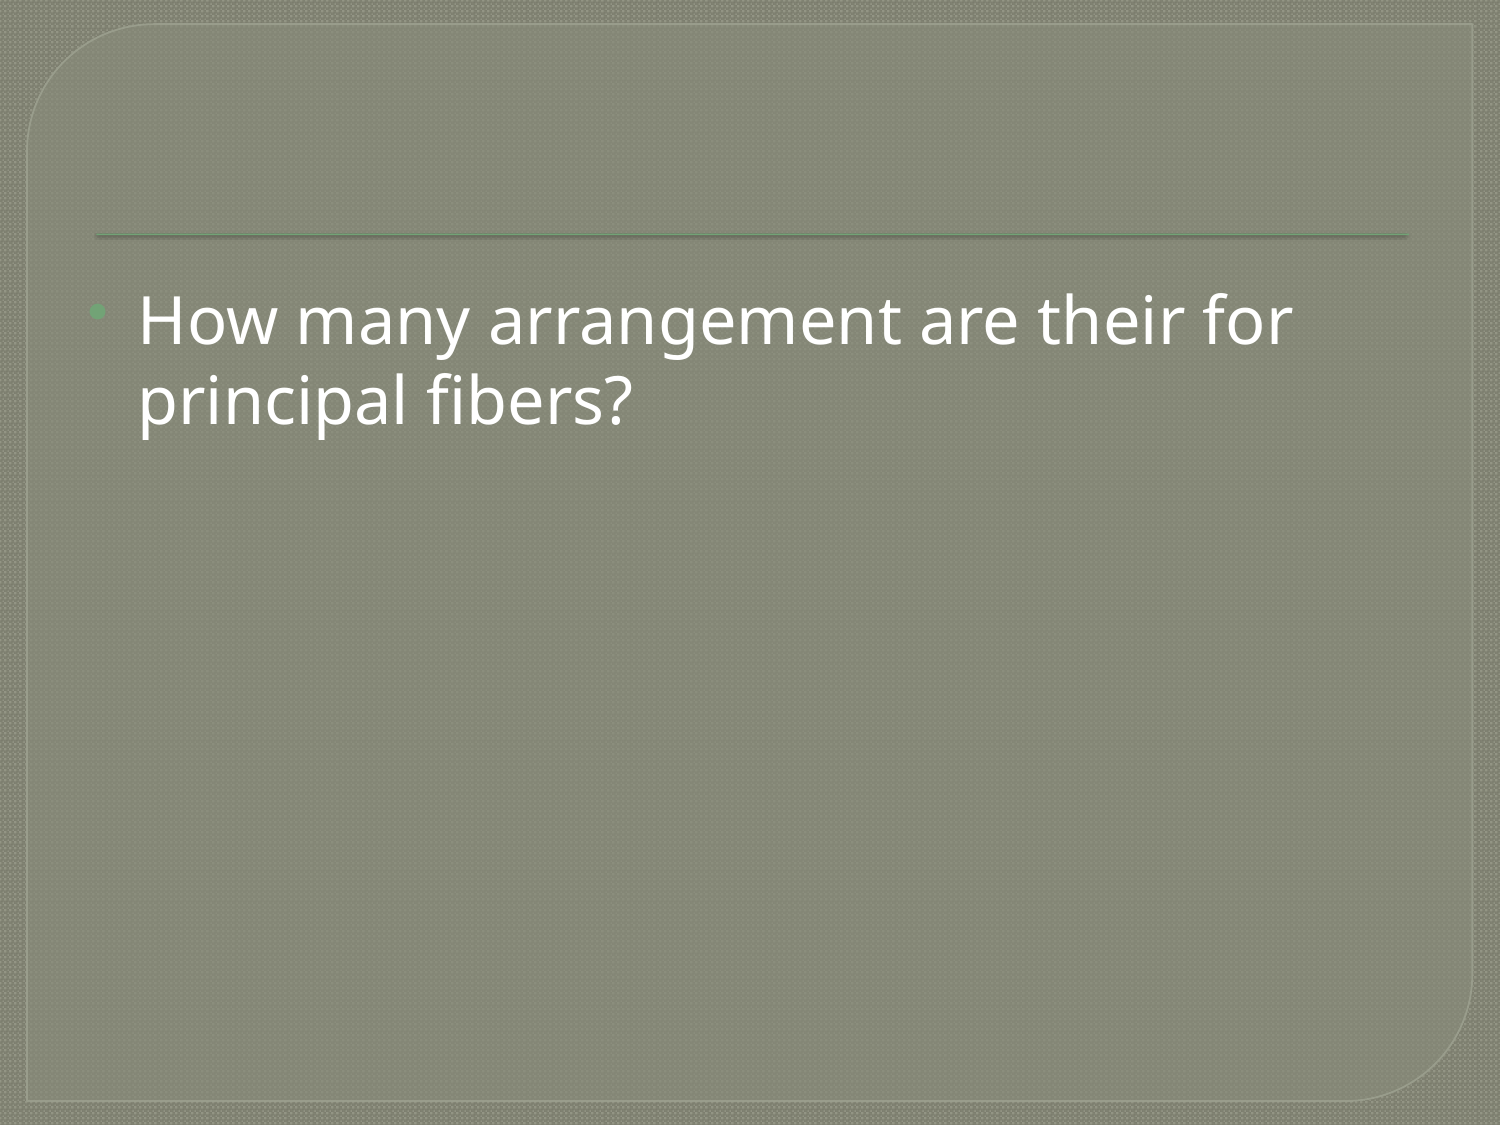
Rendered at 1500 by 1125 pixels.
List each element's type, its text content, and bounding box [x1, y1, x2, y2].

list How many arrangement are their for principal fibers? [75, 270, 1425, 1013]
